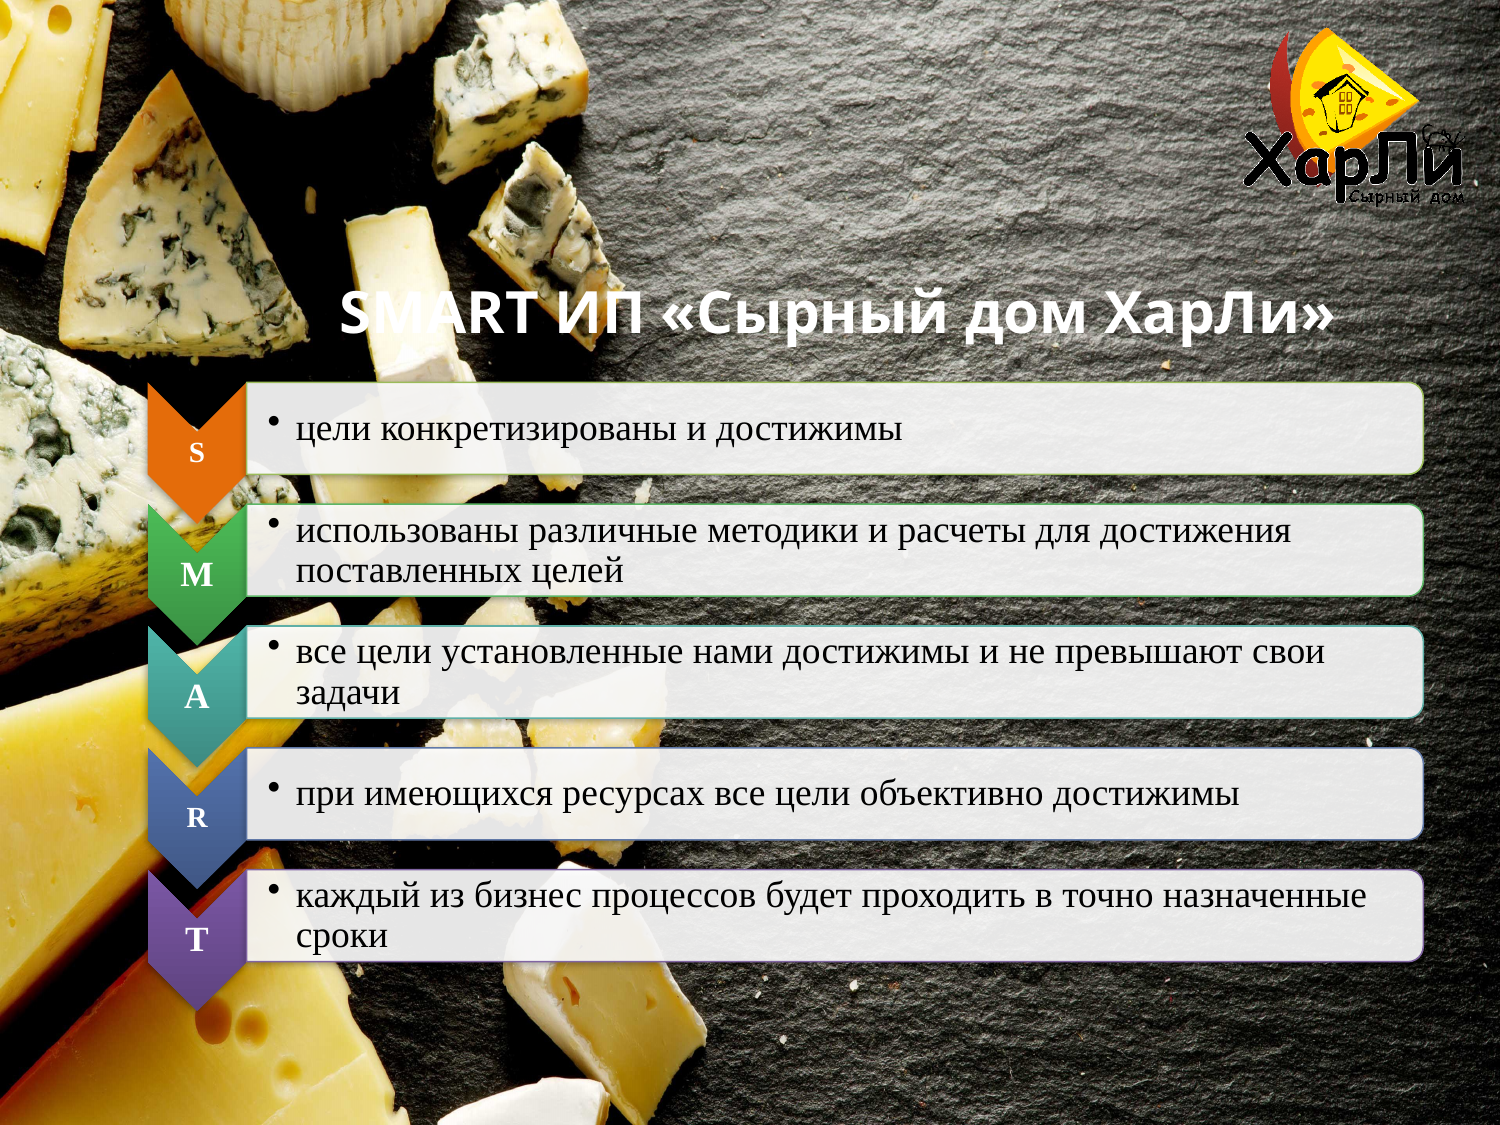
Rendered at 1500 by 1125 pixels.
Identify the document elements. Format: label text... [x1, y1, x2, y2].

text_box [147, 381, 1424, 1012]
text_box [1425, 382, 1500, 458]
picture [0, 0, 1500, 1125]
text_box SMART ИП «Сырный дом ХарЛи» [324, 267, 1352, 353]
